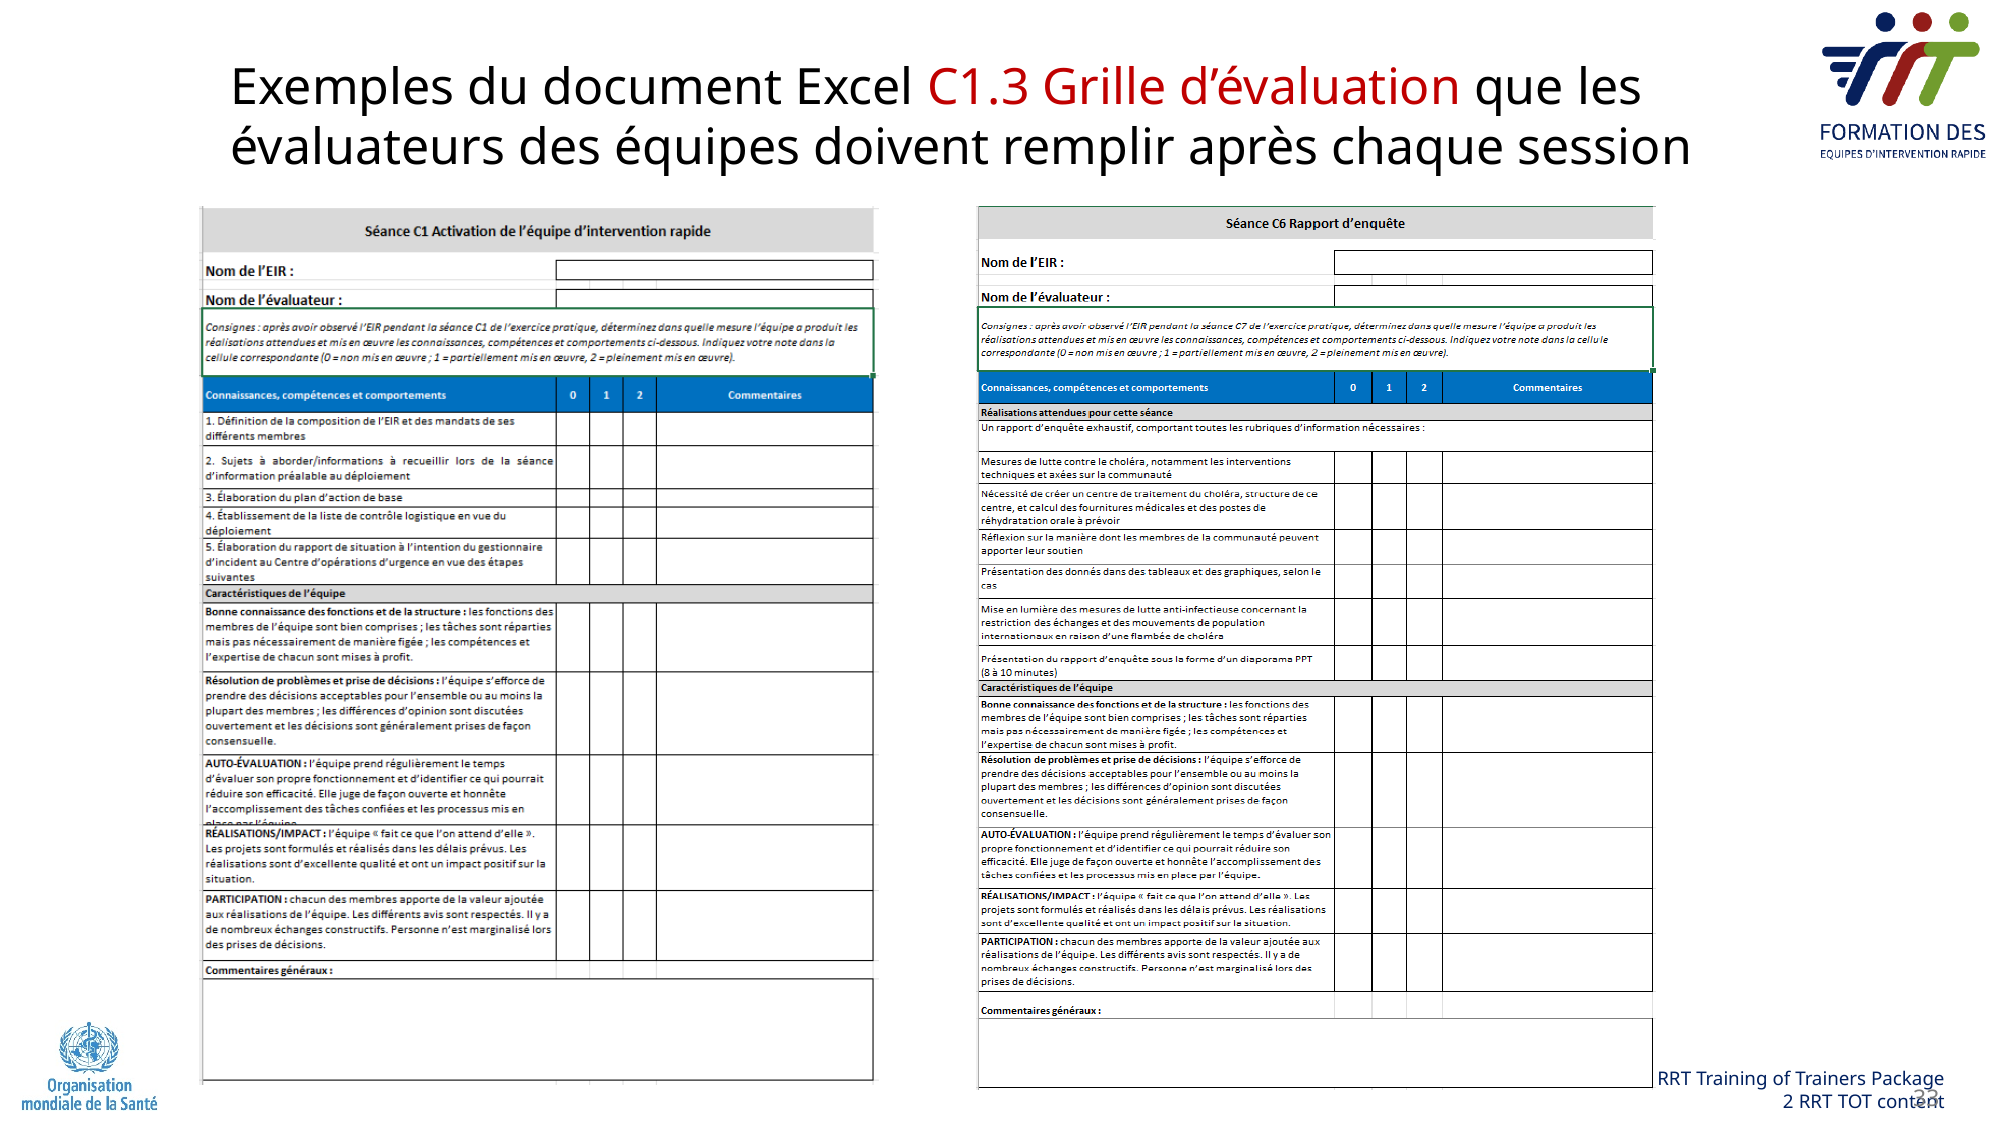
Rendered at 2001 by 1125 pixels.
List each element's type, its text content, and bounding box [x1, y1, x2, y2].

text_box Exemples du document Excel C1.3 Grille d’évaluation que les évaluateurs des équipes doivent remplir après chaque session [223, 46, 1730, 182]
picture [20, 1020, 158, 1111]
picture [976, 206, 1656, 1090]
picture [1820, 11, 1986, 160]
picture [198, 206, 879, 1085]
